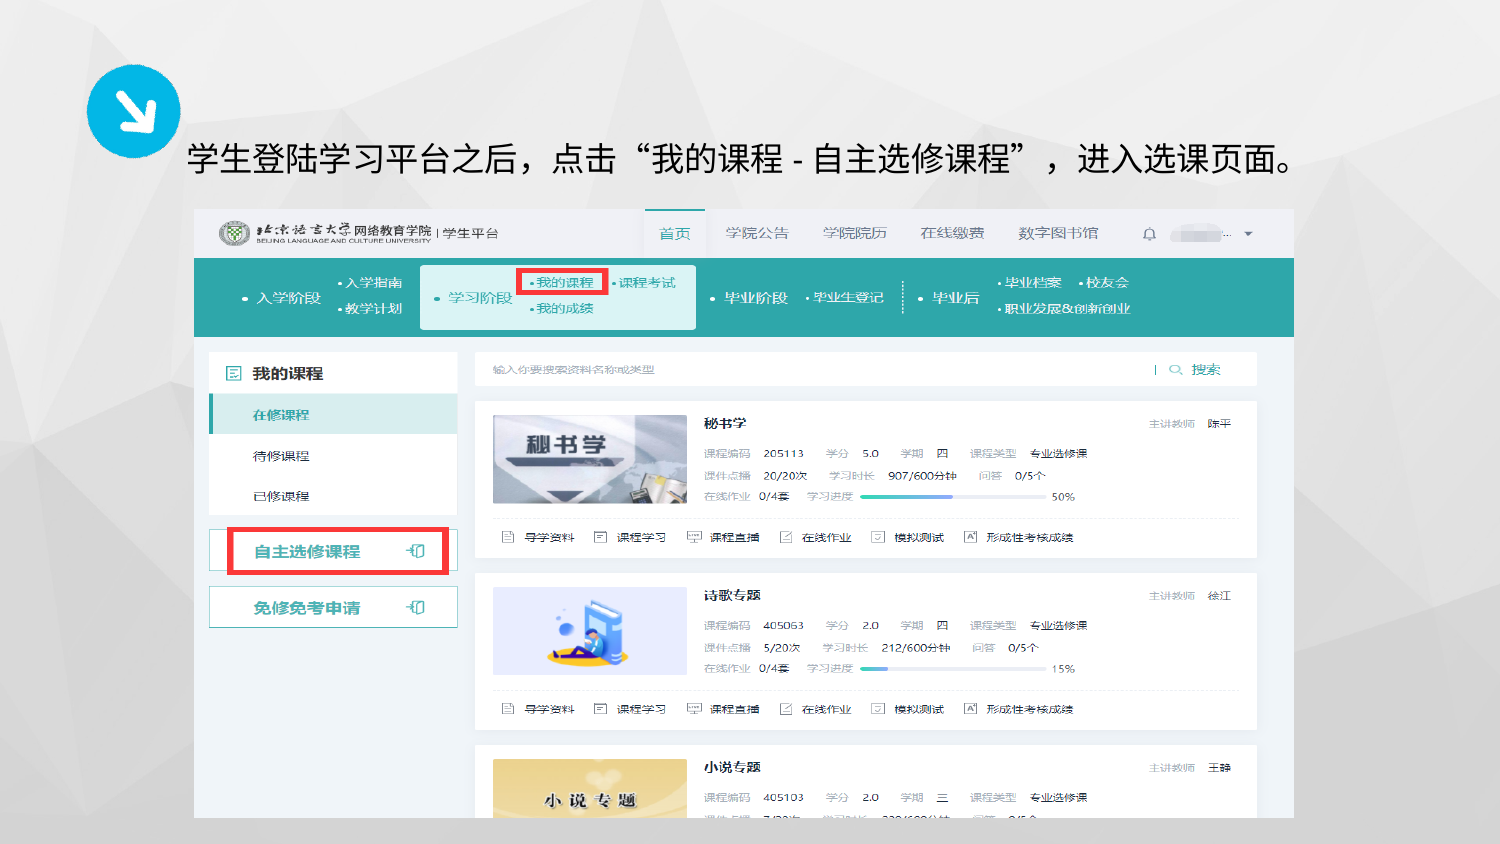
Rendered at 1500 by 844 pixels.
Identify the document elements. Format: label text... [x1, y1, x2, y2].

picture [0, 0, 1500, 844]
text_box 学生登陆学习平台之后，点击“我的课程-自主选修课程”，进入选课页面。 [171, 130, 1447, 186]
